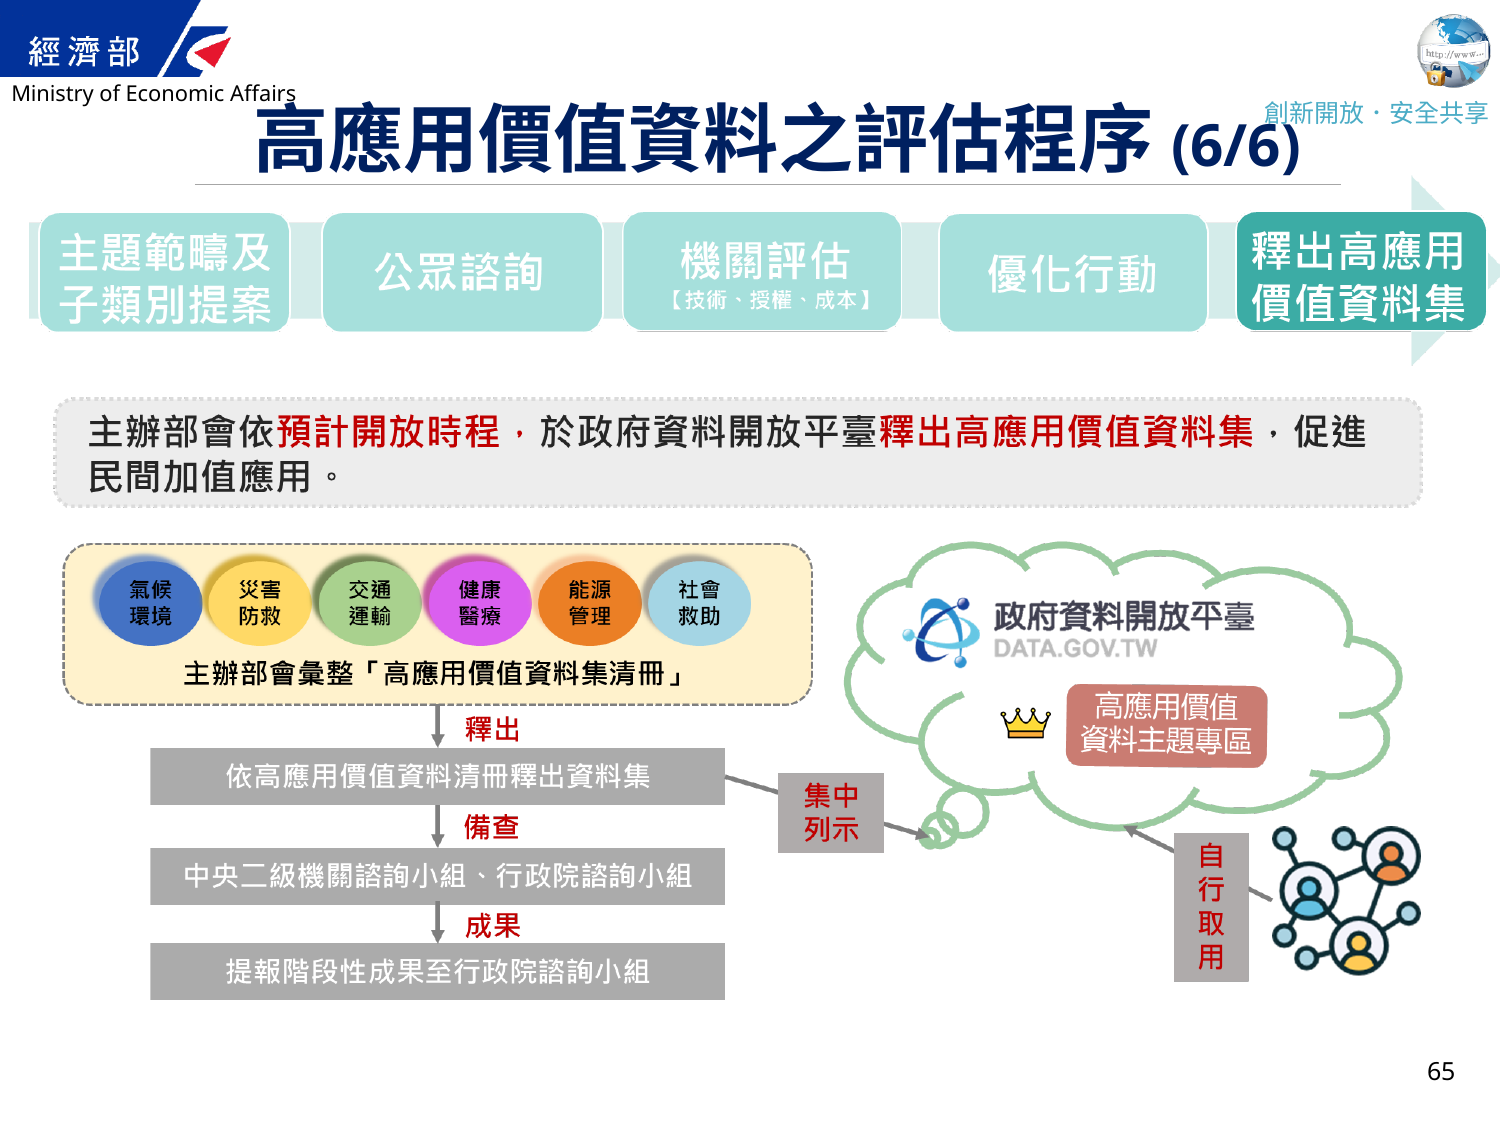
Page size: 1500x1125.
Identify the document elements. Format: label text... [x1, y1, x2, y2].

slide_number 65 [1120, 1042, 1471, 1103]
picture [0, 0, 231, 77]
picture [29, 175, 1500, 366]
picture [52, 396, 1424, 1007]
text_box 高應用價值資料之評估程序(6/6) [238, 94, 1316, 174]
picture [1411, 10, 1495, 90]
